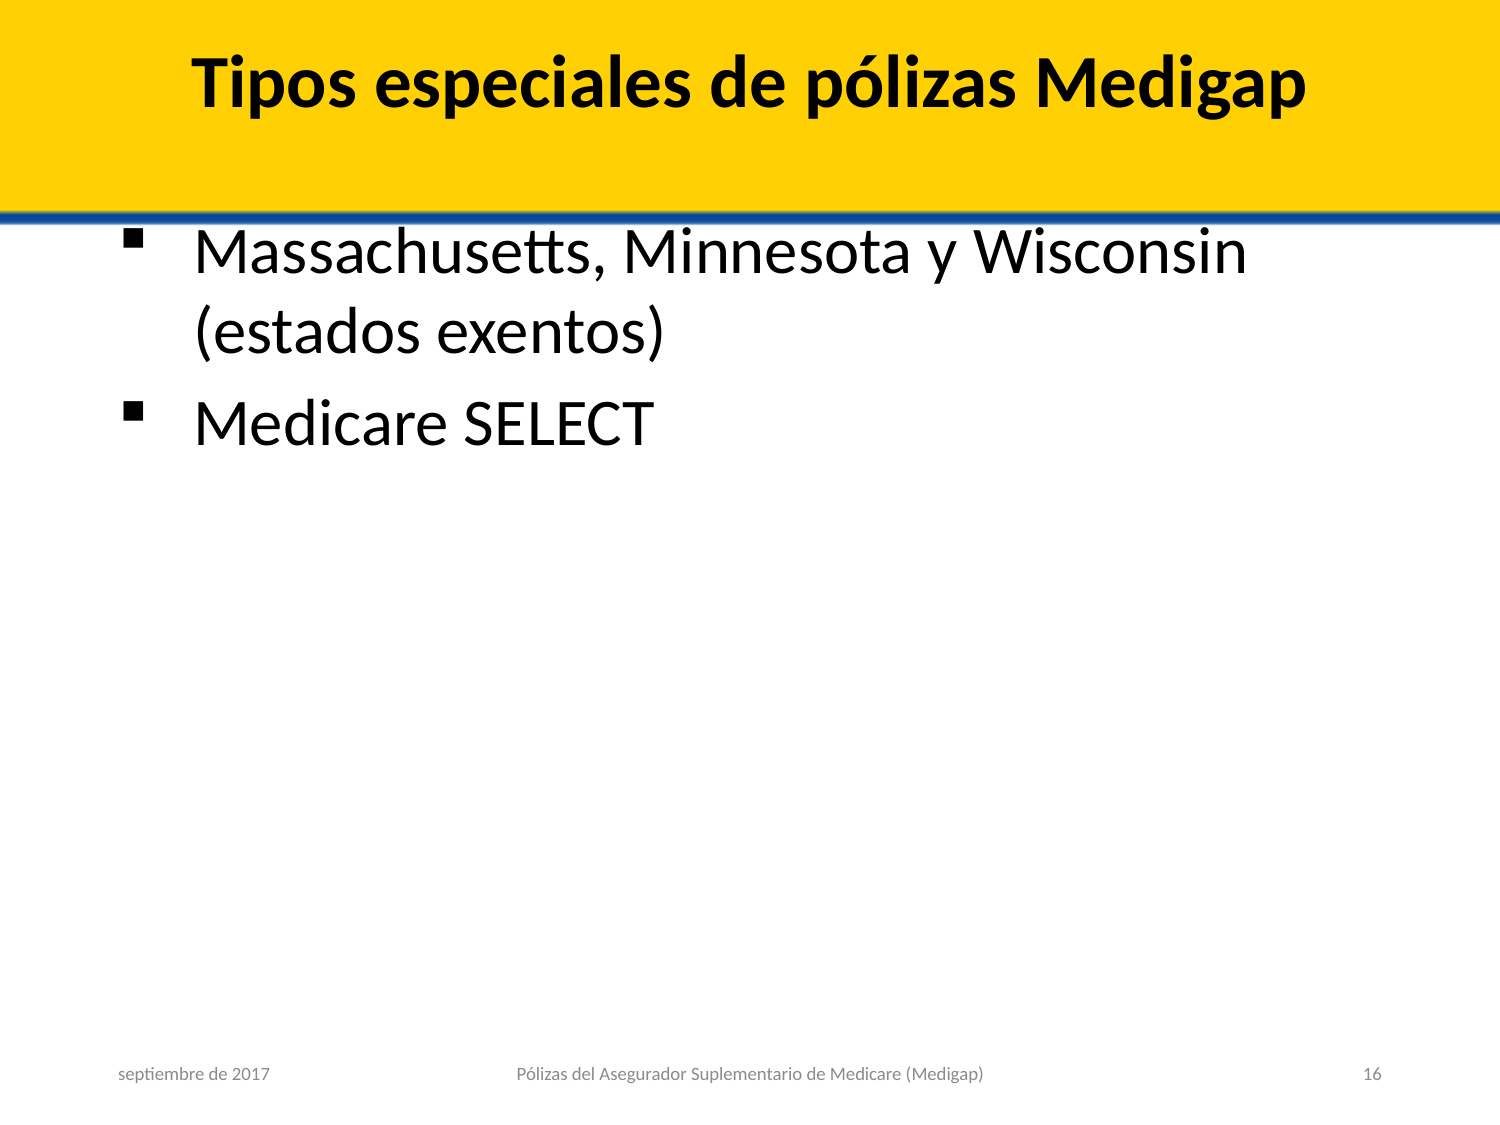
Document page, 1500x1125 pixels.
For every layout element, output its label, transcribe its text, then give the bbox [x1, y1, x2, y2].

footer Pólizas del Asegurador Suplementario de Medicare (Medigap) [496, 1042, 1004, 1103]
list Massachusetts, Minnesota y Wisconsin (estados exentos) Medicare SELECT [103, 199, 1397, 1014]
slide_number septiembre de 2017 [103, 1042, 441, 1103]
slide_number 16 [1059, 1042, 1397, 1103]
title Tipos especiales de pólizas Medigap [103, 0, 1397, 167]
picture [0, 0, 1500, 1125]
